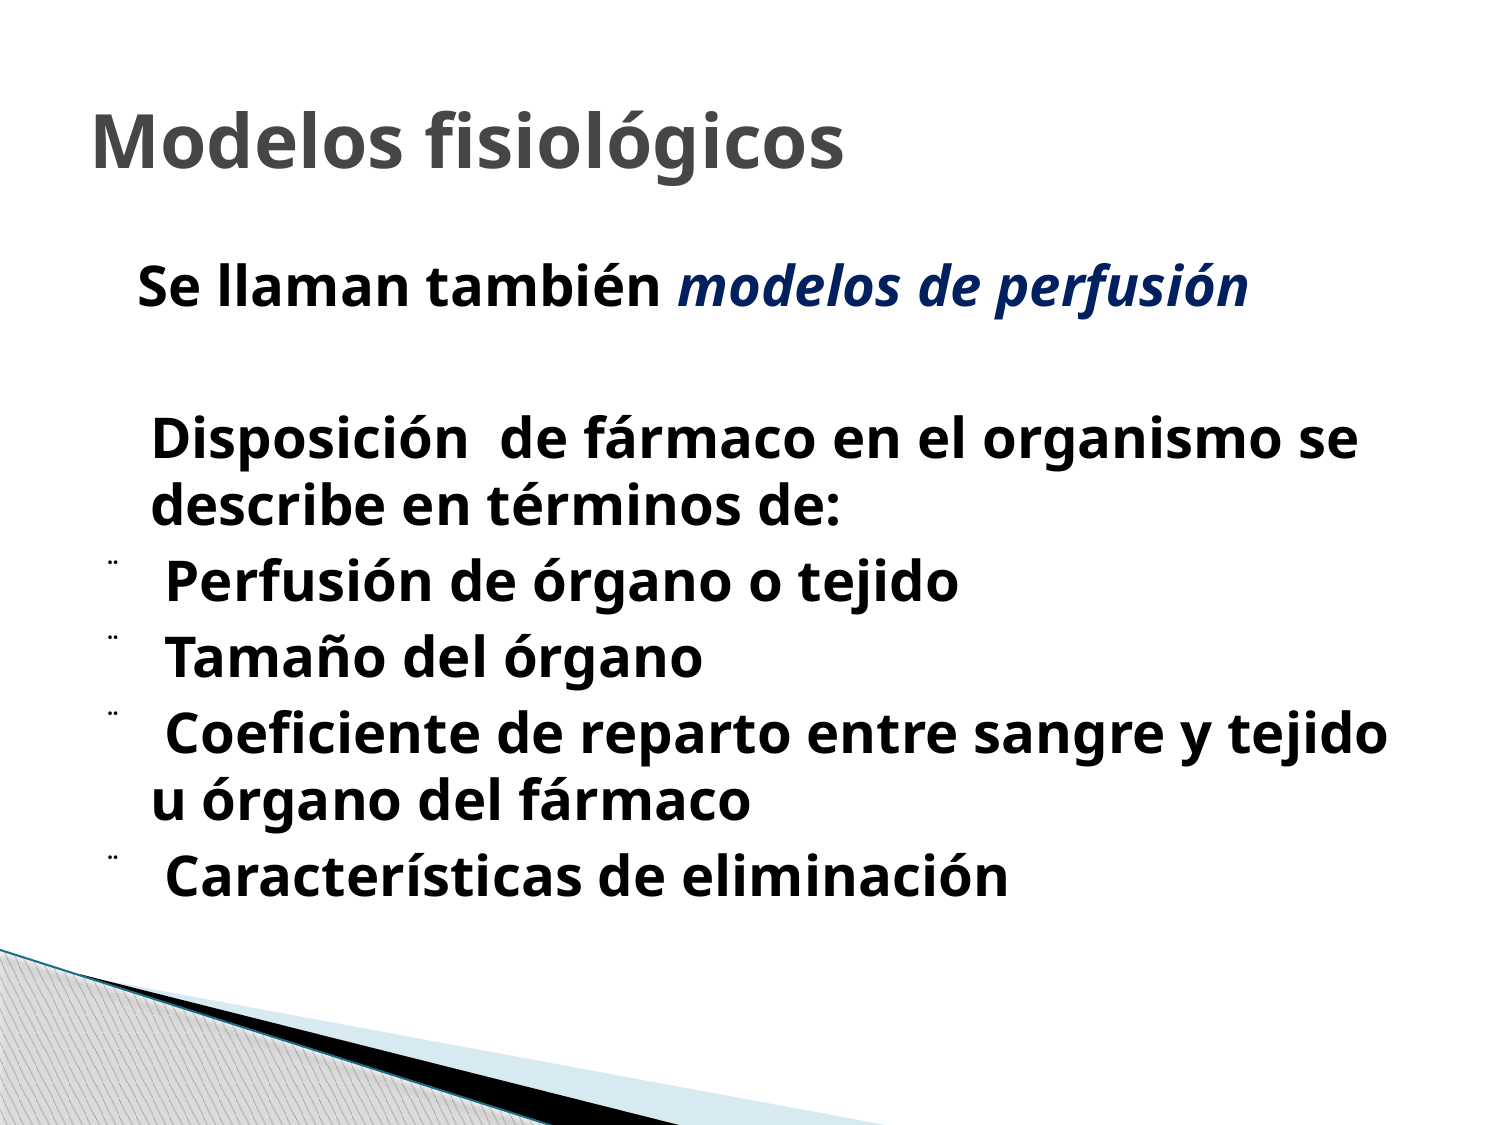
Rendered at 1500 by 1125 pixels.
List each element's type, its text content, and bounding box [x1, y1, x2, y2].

title Modelos fisiológicos [75, 45, 1425, 233]
list Se llaman también modelos de perfusión Disposición de fármaco en el organismo se describe en términos de: Perfusión de órgano o tejido Tamaño del órgano Coeficiente de reparto entre sangre y tejido u órgano del fármaco Características de eliminación [74, 242, 1426, 986]
